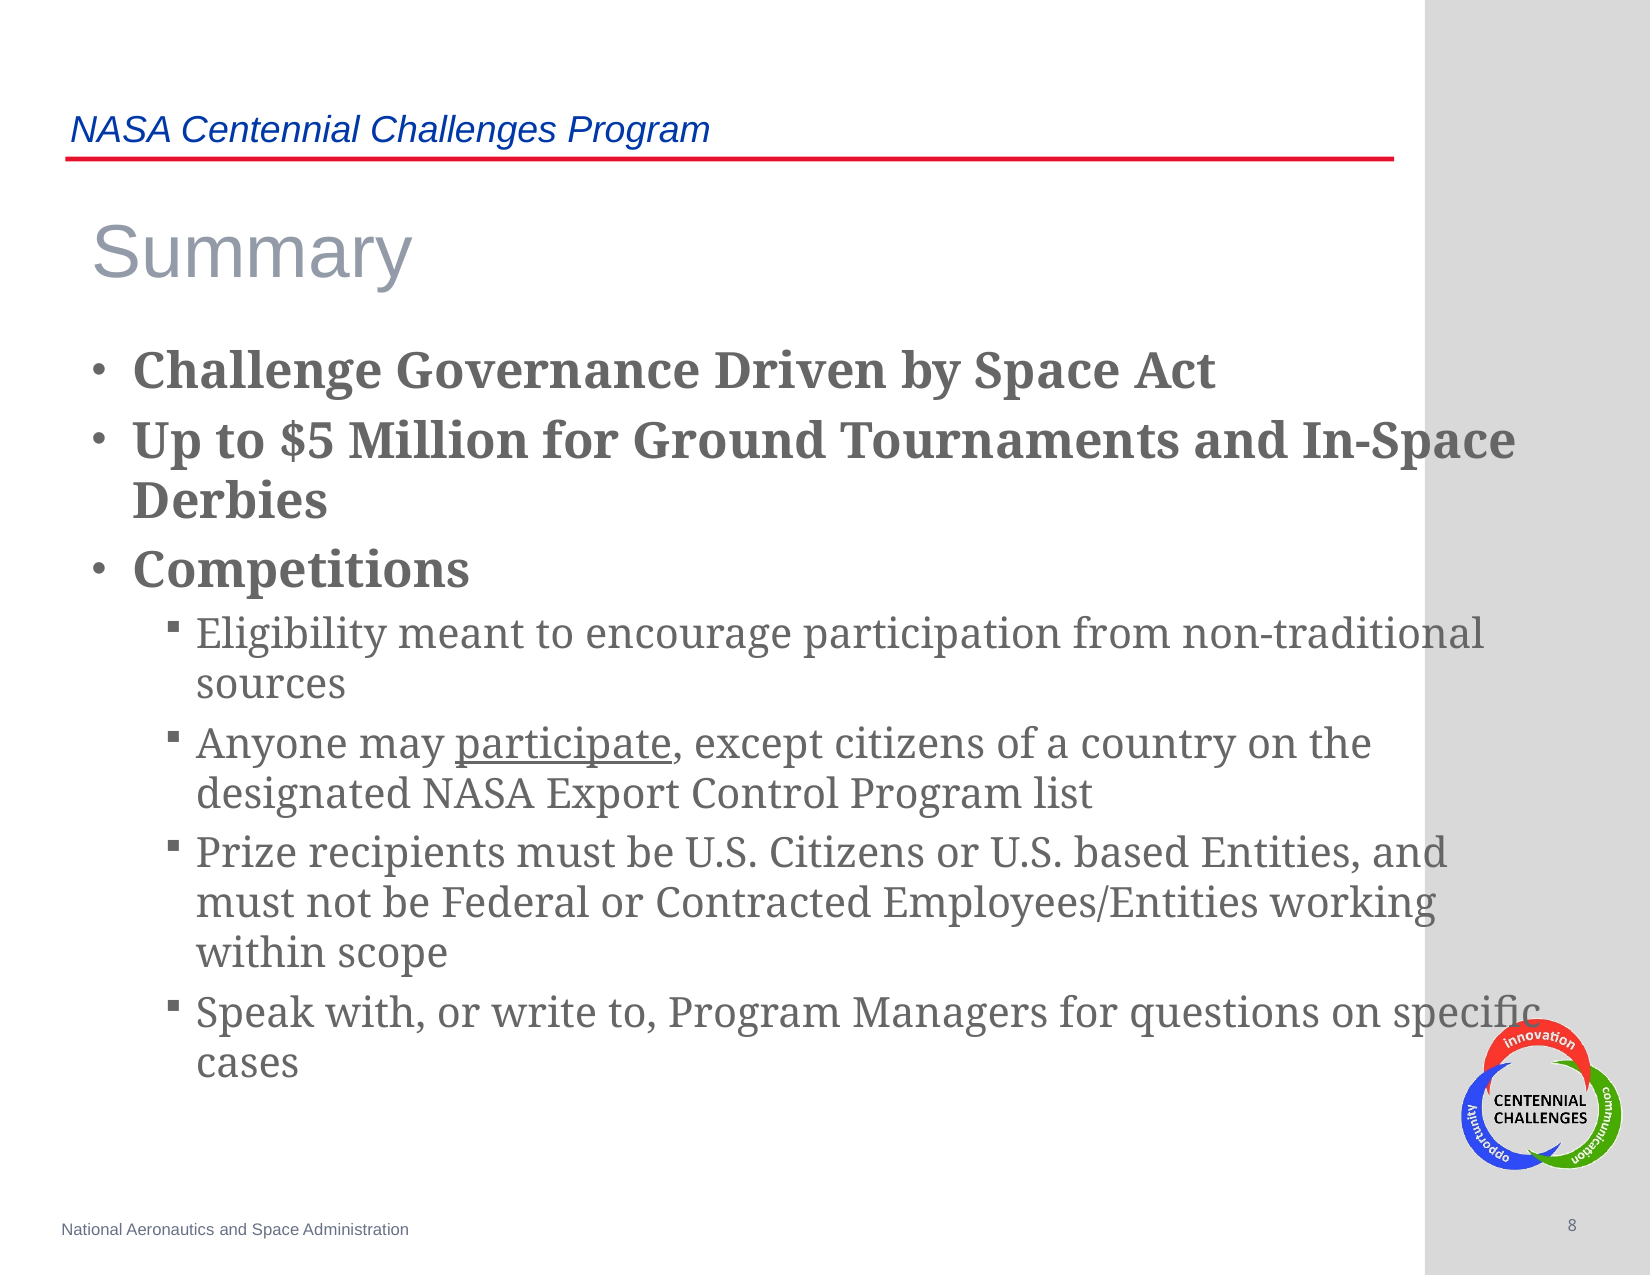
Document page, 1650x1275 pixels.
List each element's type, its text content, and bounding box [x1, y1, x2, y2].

list Challenge Governance Driven by Space Act Up to $5 Million for Ground Tournaments and In-Space Derbies Competitions Eligibility meant to encourage participation from non-traditional sources Anyone may participate, except citizens of a country on the designated NASA Export Control Program list Prize recipients must be U.S. Citizens or U.S. based Entities, and must not be Federal or Contracted Employees/Entities working within scope Speak with, or write to, Program Managers for questions on specific cases [74, 330, 1576, 1104]
picture [1444, 1006, 1638, 1187]
slide_number 8 [1439, 1182, 1595, 1247]
title Summary [74, 172, 1576, 324]
